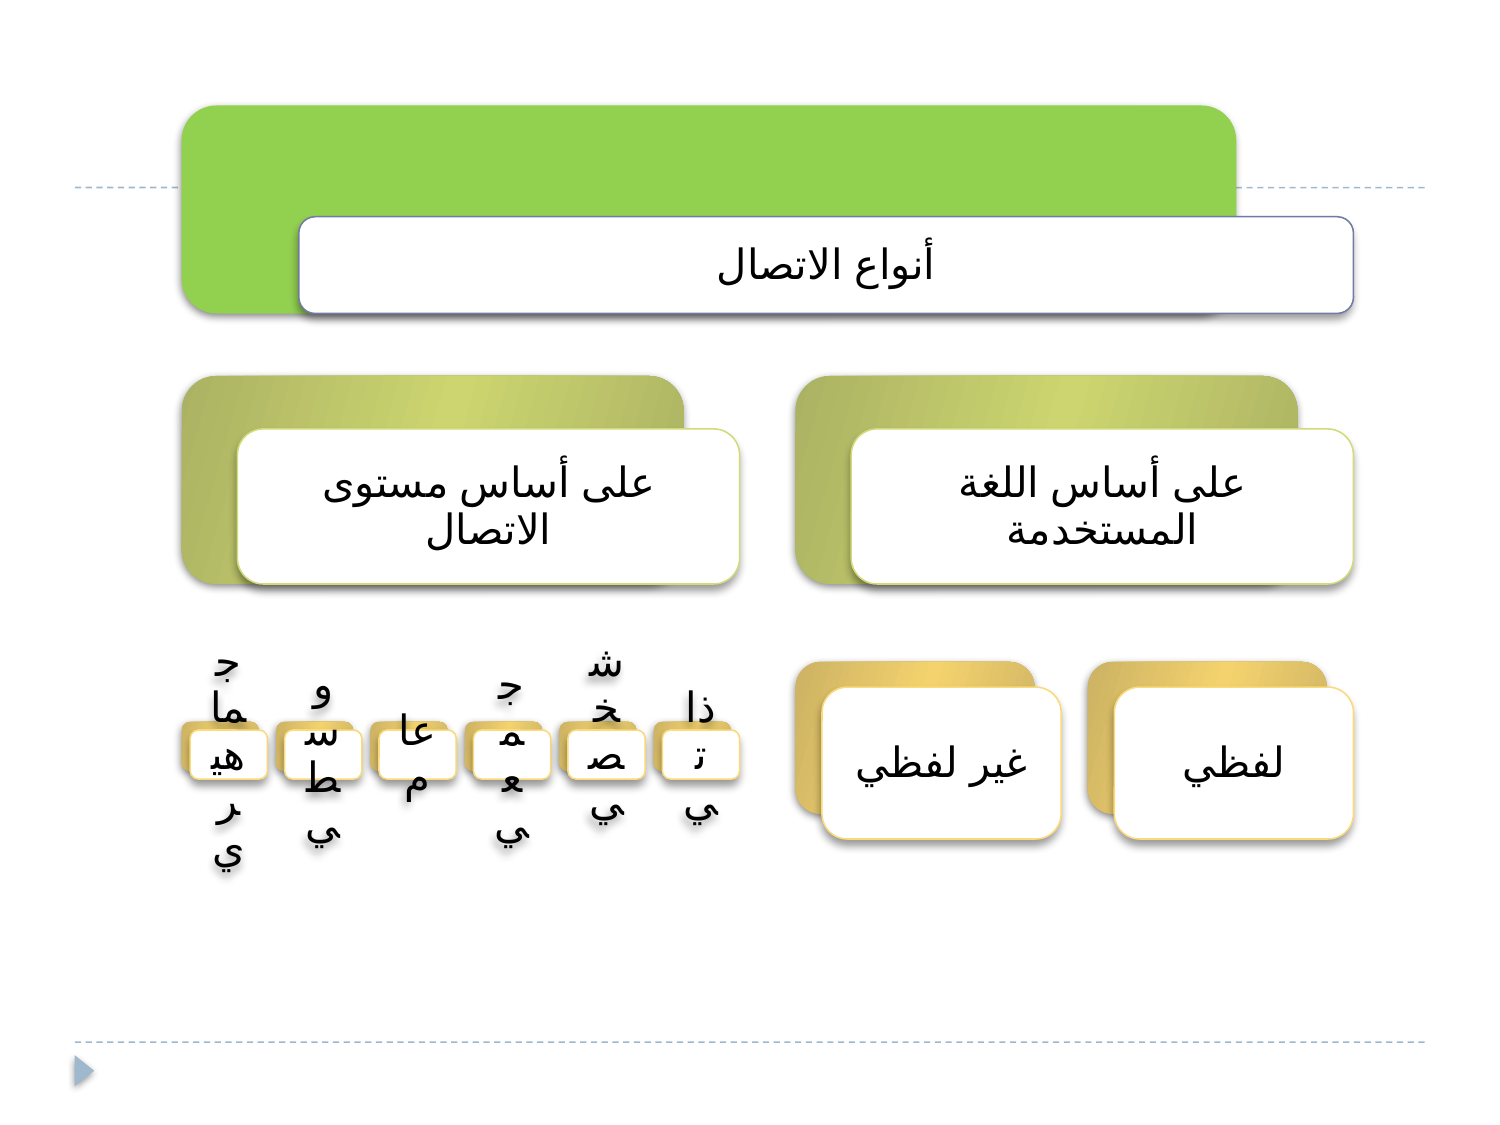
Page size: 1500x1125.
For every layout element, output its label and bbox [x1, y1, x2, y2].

text_box [34, 105, 1500, 1125]
